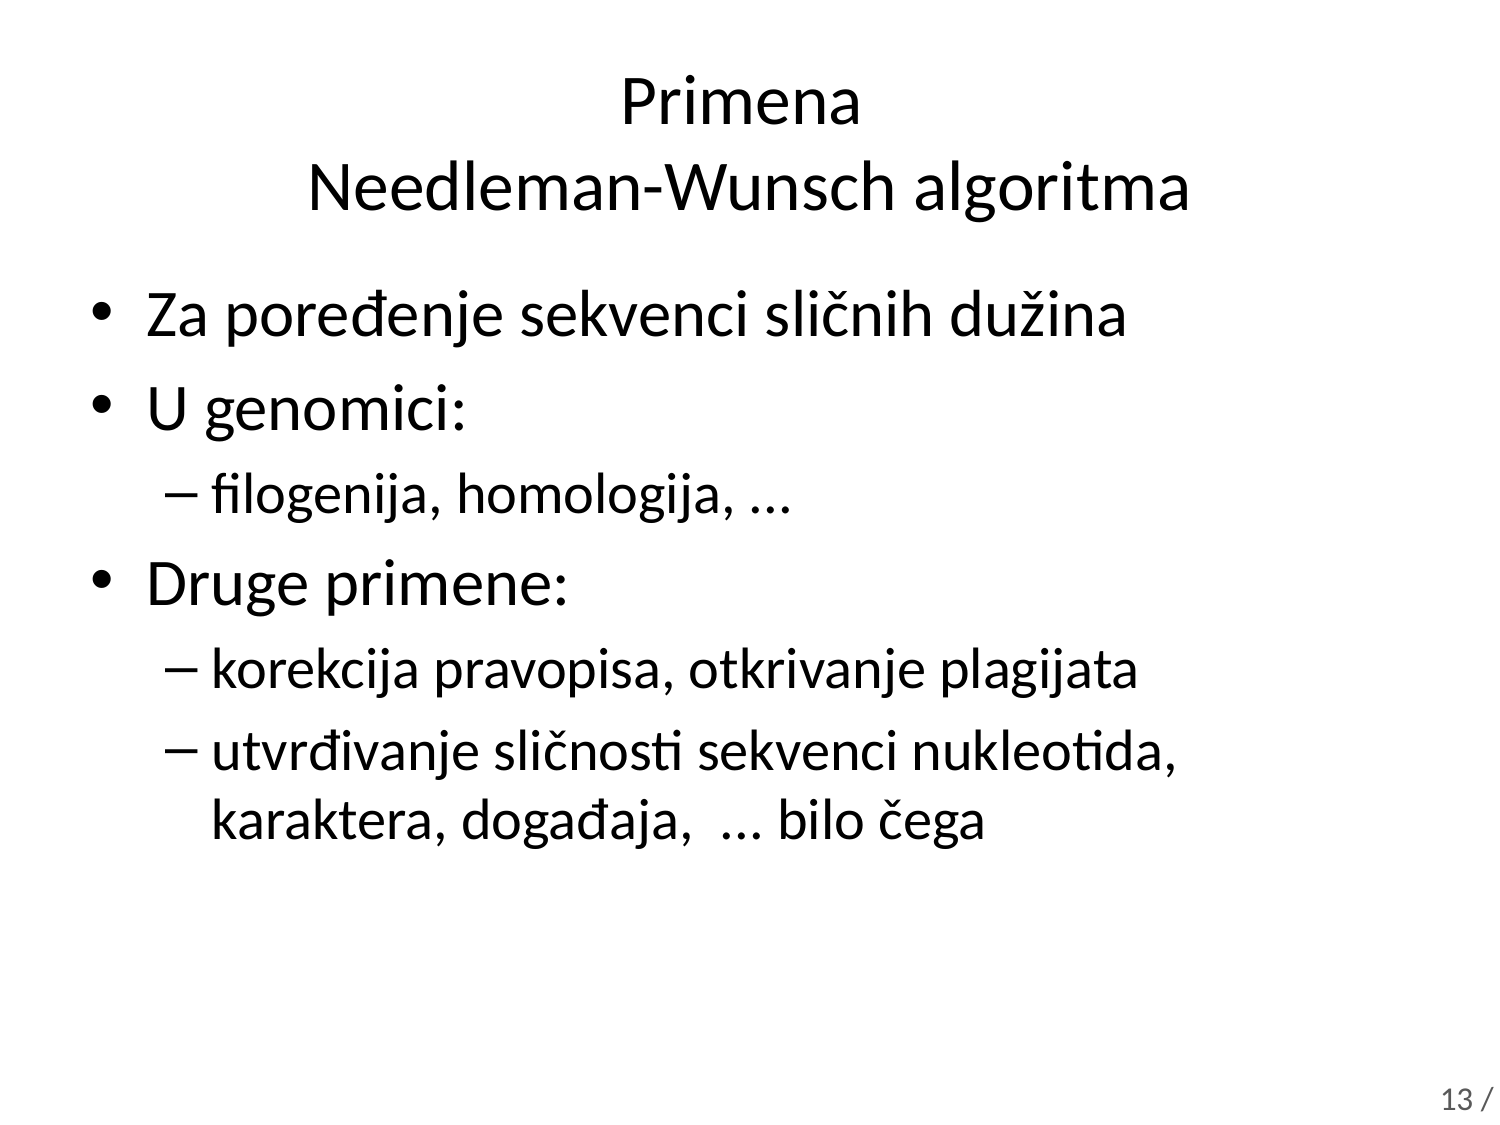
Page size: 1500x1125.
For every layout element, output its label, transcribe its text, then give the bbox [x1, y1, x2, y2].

title Primena Needleman-Wunsch algoritma [75, 45, 1425, 233]
list Za poređenje sekvenci sličnih dužina U genomici: filogenija, homologija, ... Druge primene: korekcija pravopisa, otkrivanje plagijata utvrđivanje sličnosti sekvenci nukleotida, karaktera, događaja, ... bilo čega [75, 262, 1425, 1005]
